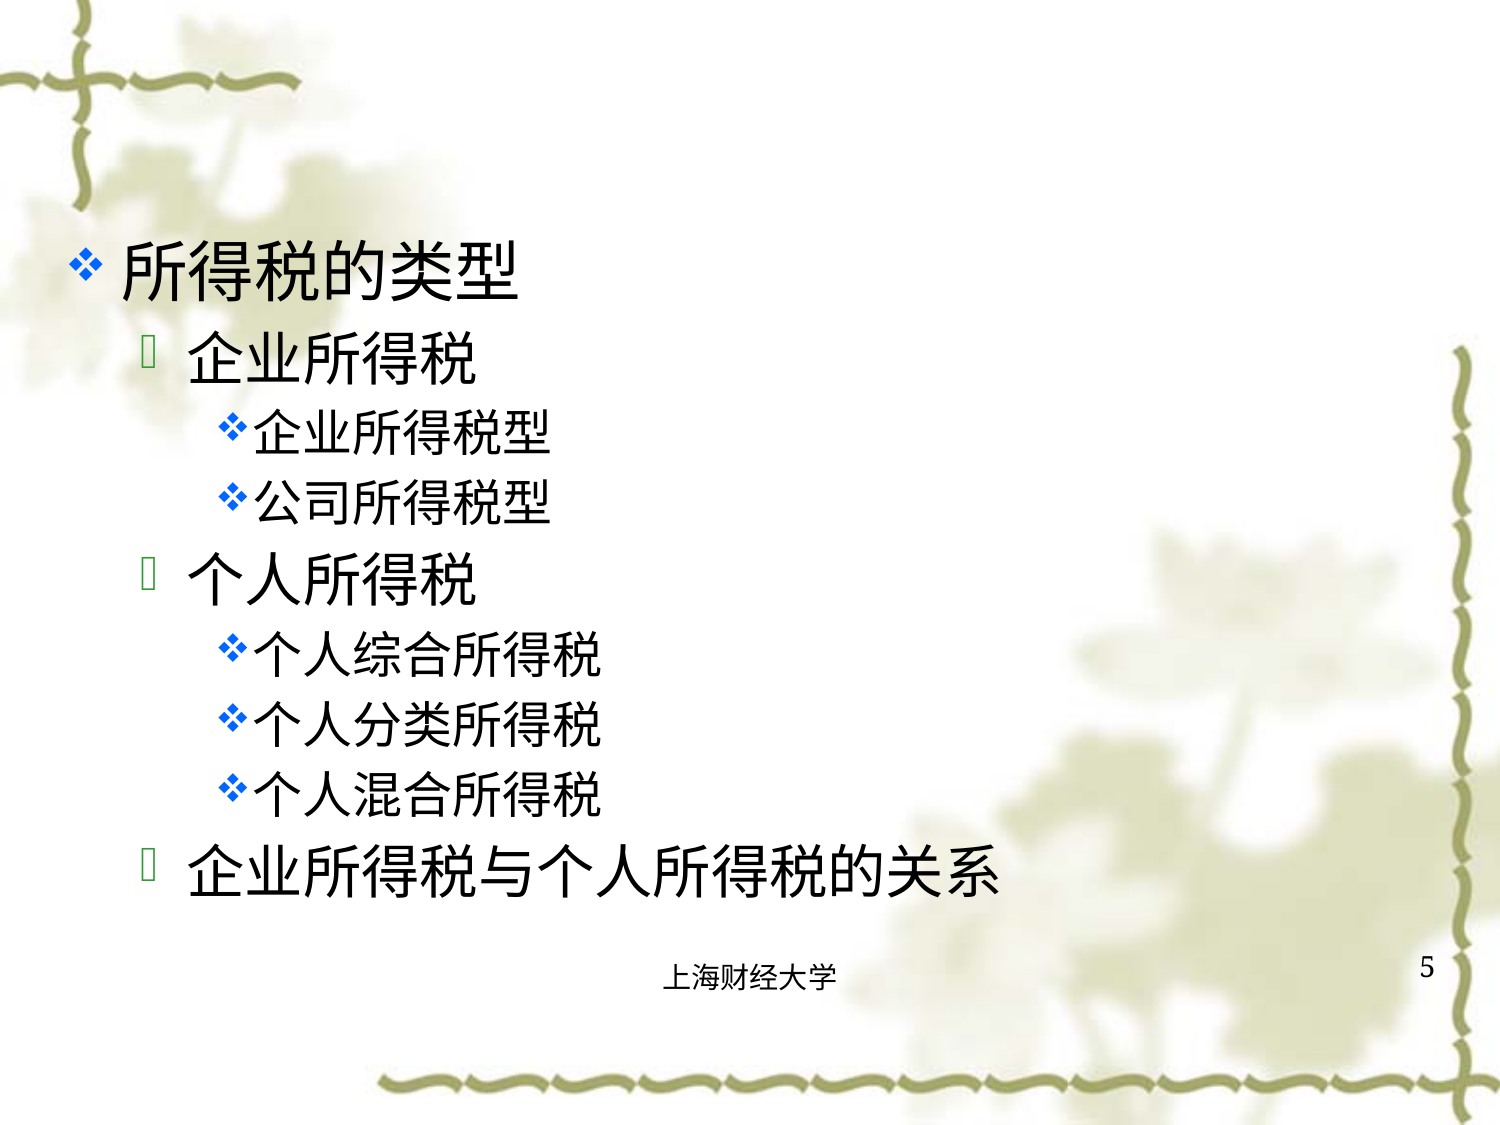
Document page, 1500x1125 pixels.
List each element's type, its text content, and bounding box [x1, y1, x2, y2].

list 所得税的类型 企业所得税 企业所得税型 公司所得税型 个人所得税 个人综合所得税 个人分类所得税 个人混合所得税 企业所得税与个人所得税的关系 [49, 222, 1452, 963]
footer 上海财经大学 [512, 952, 988, 1066]
slide_number 5 [1074, 940, 1451, 1066]
picture [0, 0, 1500, 1125]
